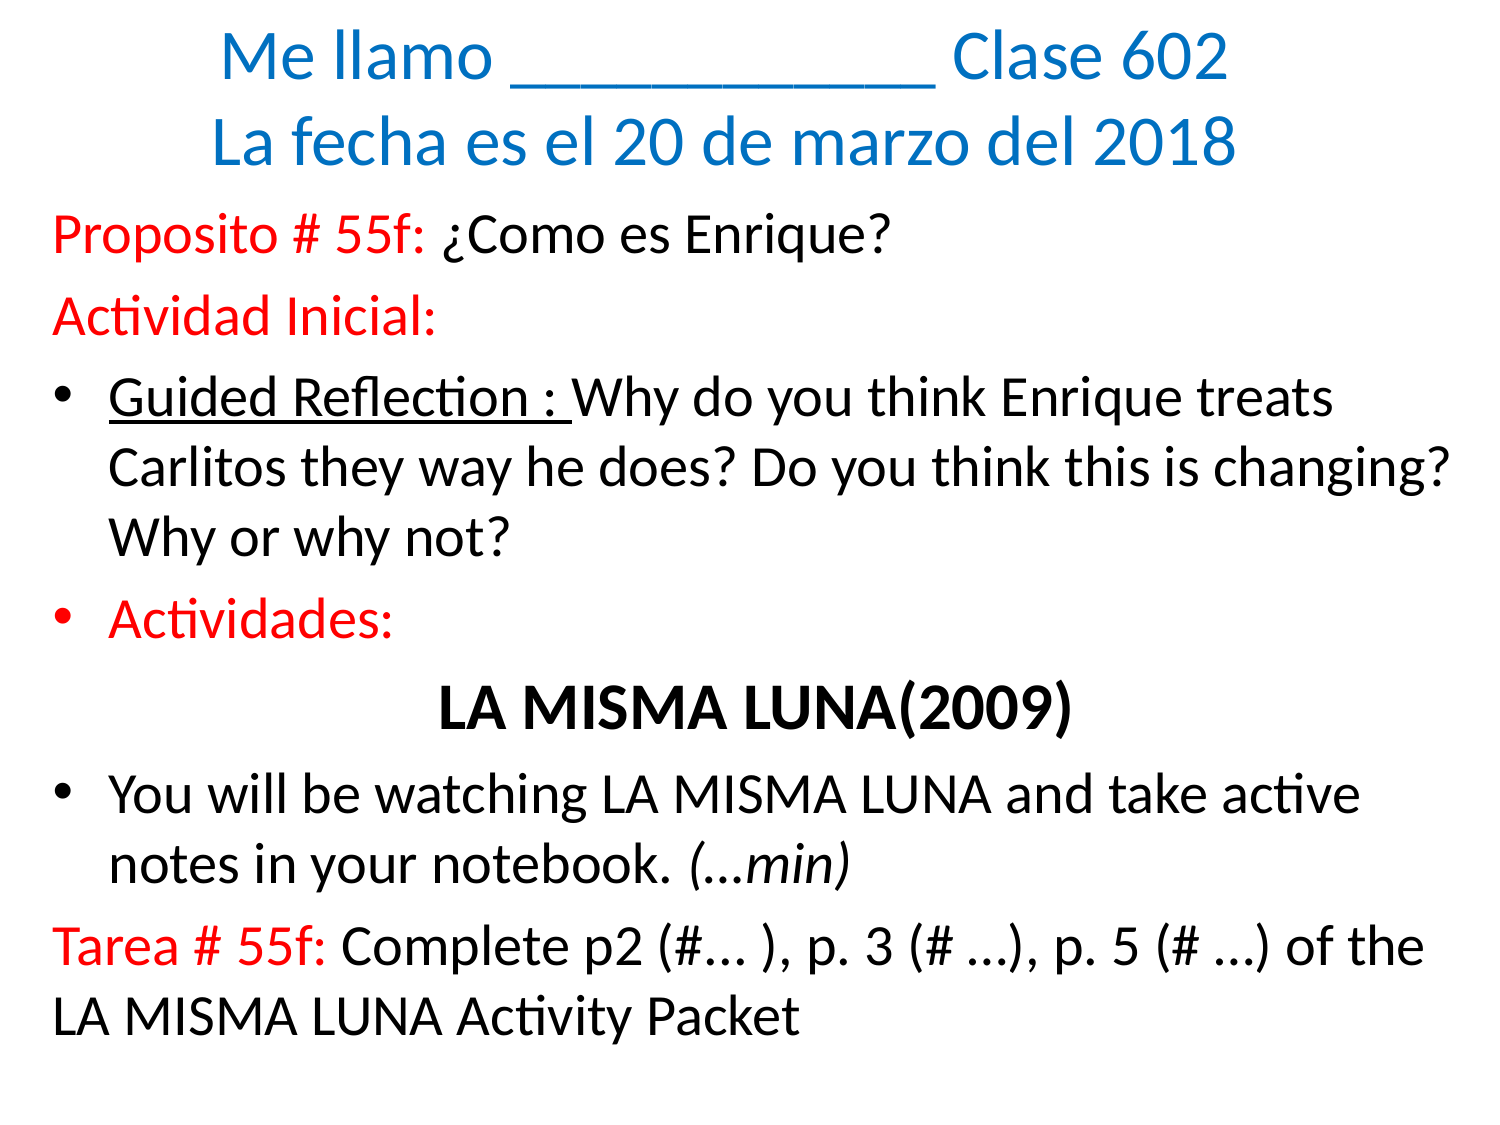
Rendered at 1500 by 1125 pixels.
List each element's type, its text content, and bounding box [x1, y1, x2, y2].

list Proposito # 55f: ¿Como es Enrique? Actividad Inicial: Guided Reflection : Why do you think Enrique treats Carlitos they way he does? Do you think this is changing? Why or why not? Actividades: LA MISMA LUNA(2009) You will be watching LA MISMA LUNA and take active notes in your notebook. (…min) Tarea # 55f: Complete p2 (#... ), p. 3 (# …), p. 5 (# …) of the LA MISMA LUNA Activity Packet [37, 187, 1475, 950]
title Me llamo ____________ Clase 602 La fecha es el 20 de marzo del 2018 [50, 0, 1400, 188]
